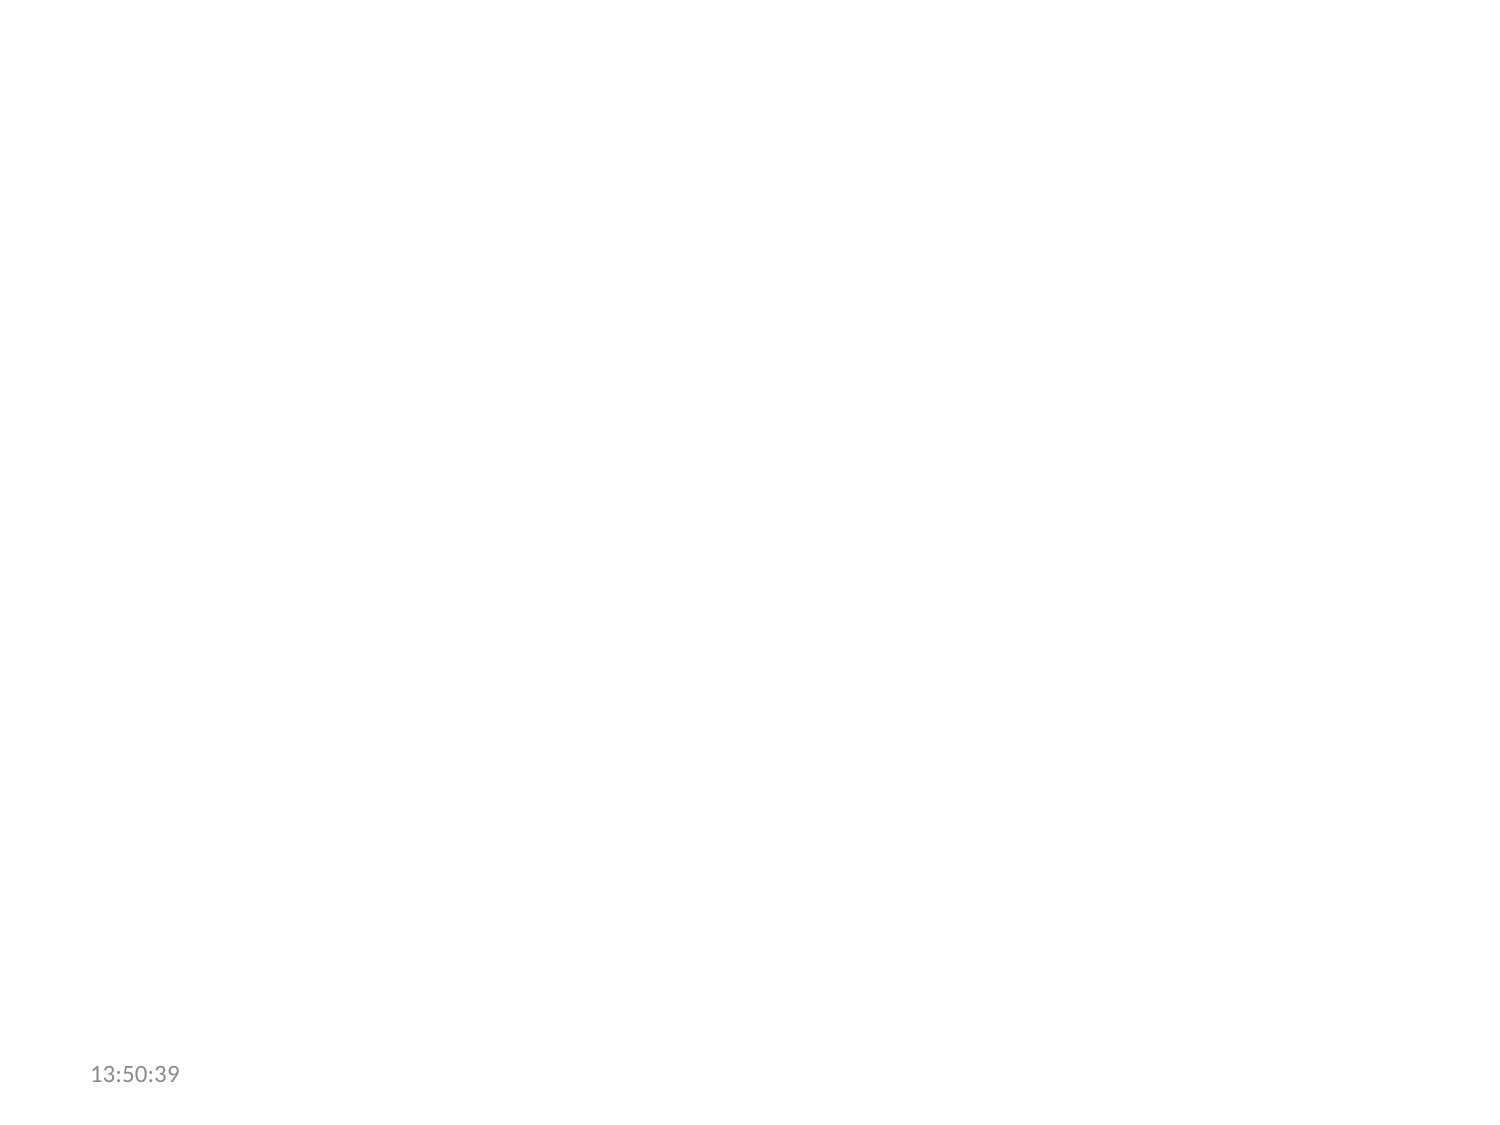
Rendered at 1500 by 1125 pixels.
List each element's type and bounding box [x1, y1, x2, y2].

slide_number [75, 1042, 425, 1103]
